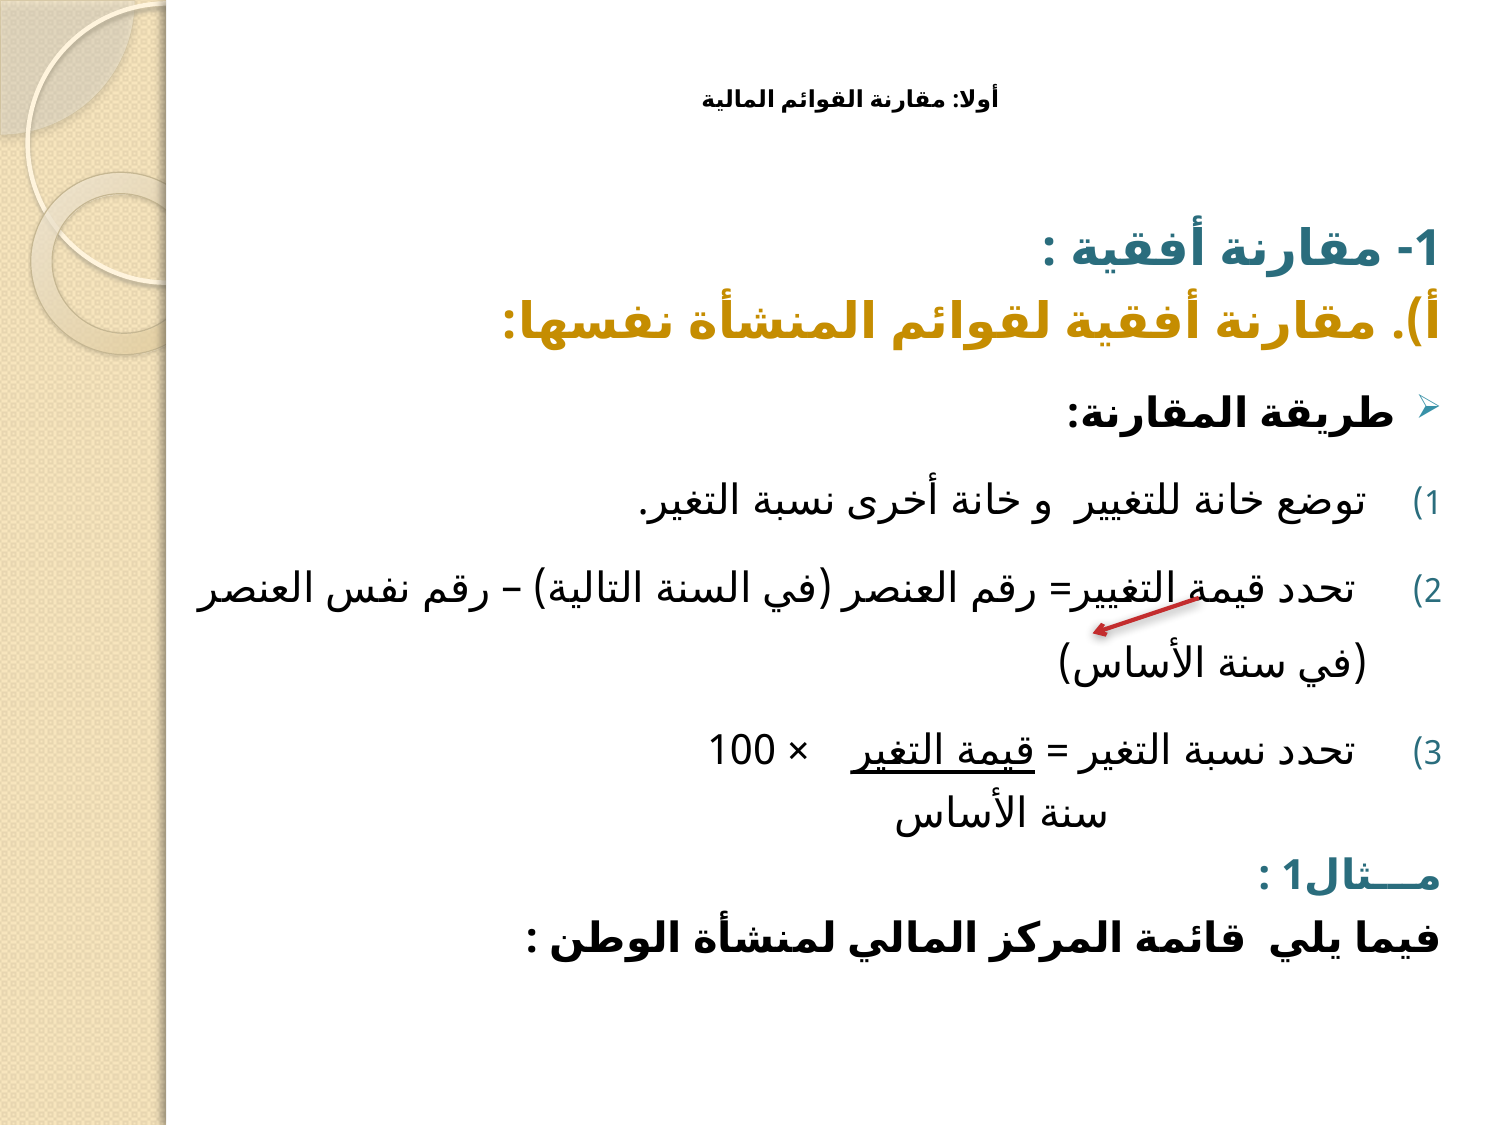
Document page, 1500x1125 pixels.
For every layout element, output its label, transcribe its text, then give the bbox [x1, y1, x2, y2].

title أولا: مقارنة القوائم المالية [235, 45, 1466, 149]
list 1- مقارنة أفقية : أ). مقارنة أفقية لقوائم المنشأة نفسها: طريقة المقارنة: توضع خانة للتغيير و خانة أخرى نسبة التغير. تحدد قيمة التغيير= رقم العنصر (في السنة التالية) – رقم نفس العنصر (في سنة الأساس) تحدد نسبة التغير = قيمة التغير × 100 سنة الأساس مـــثال1 : فيما يلي قائمة المركز المالي لمنشأة الوطن : [171, 208, 1471, 996]
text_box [1092, 597, 1200, 634]
